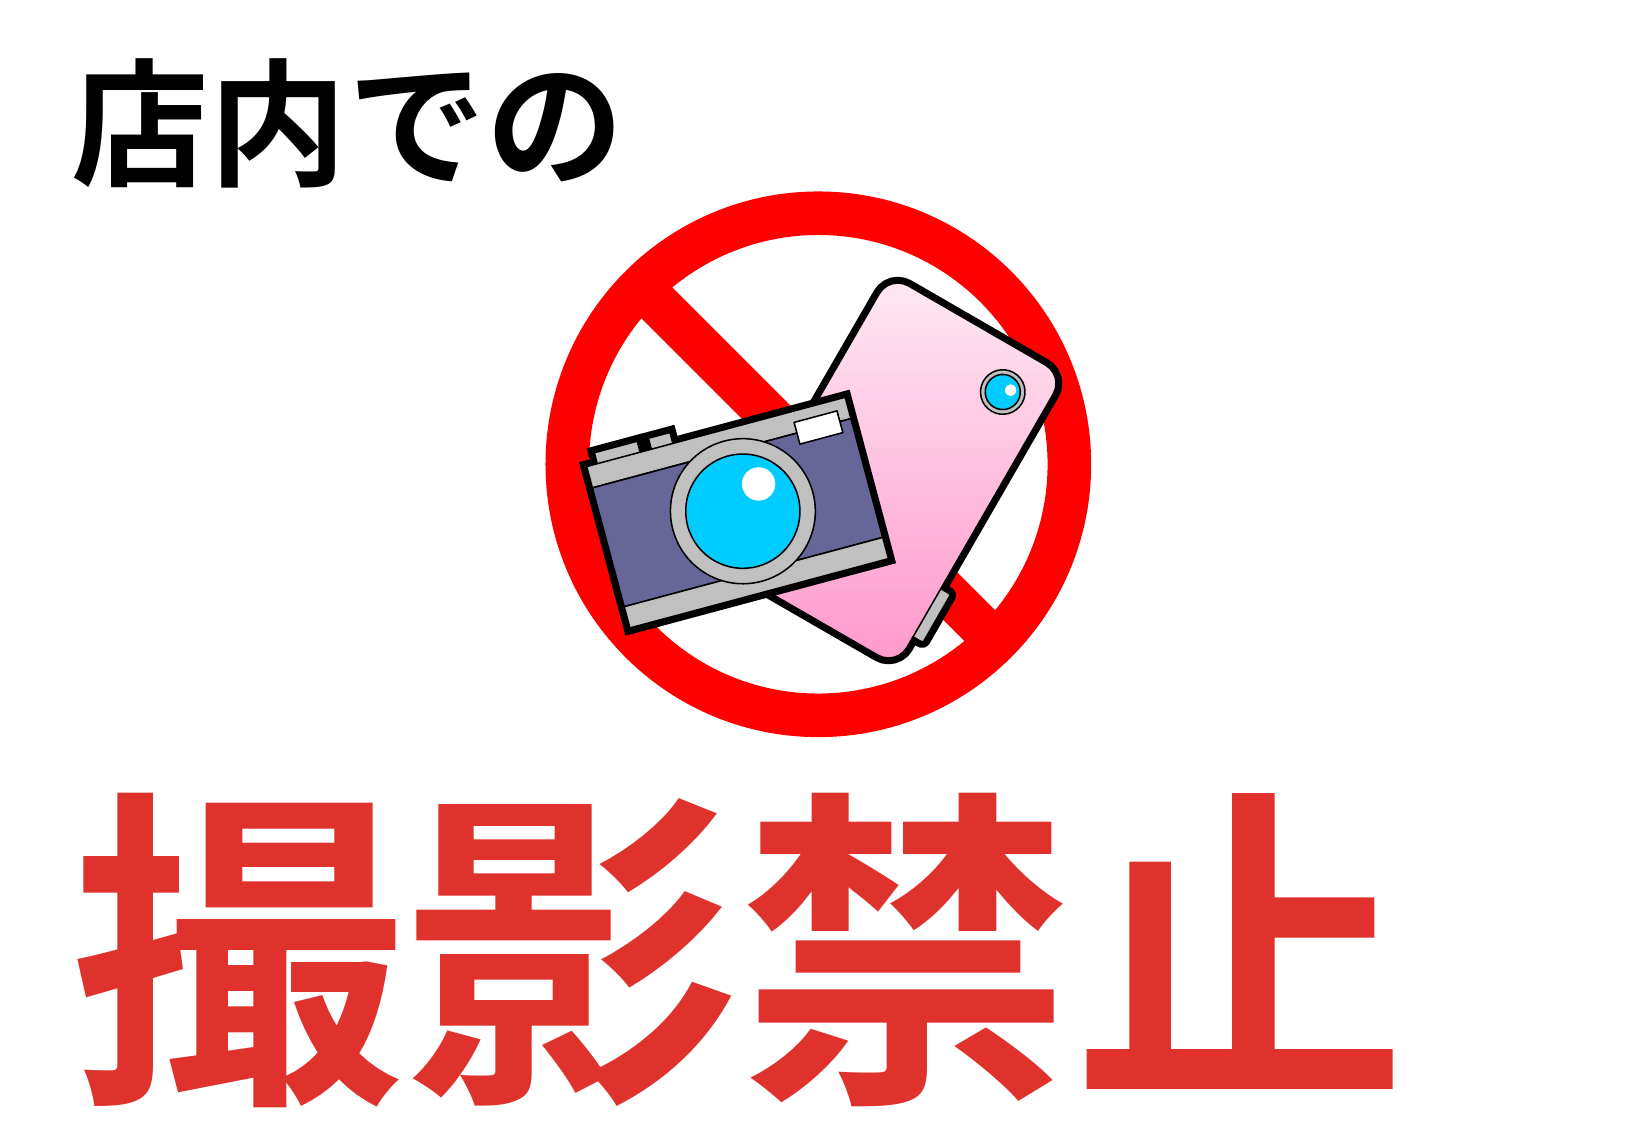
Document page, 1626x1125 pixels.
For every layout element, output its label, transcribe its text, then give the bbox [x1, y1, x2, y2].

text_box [545, 191, 1092, 738]
text_box 撮影禁止 [56, 735, 1569, 1125]
text_box 店内での [56, 30, 1581, 211]
